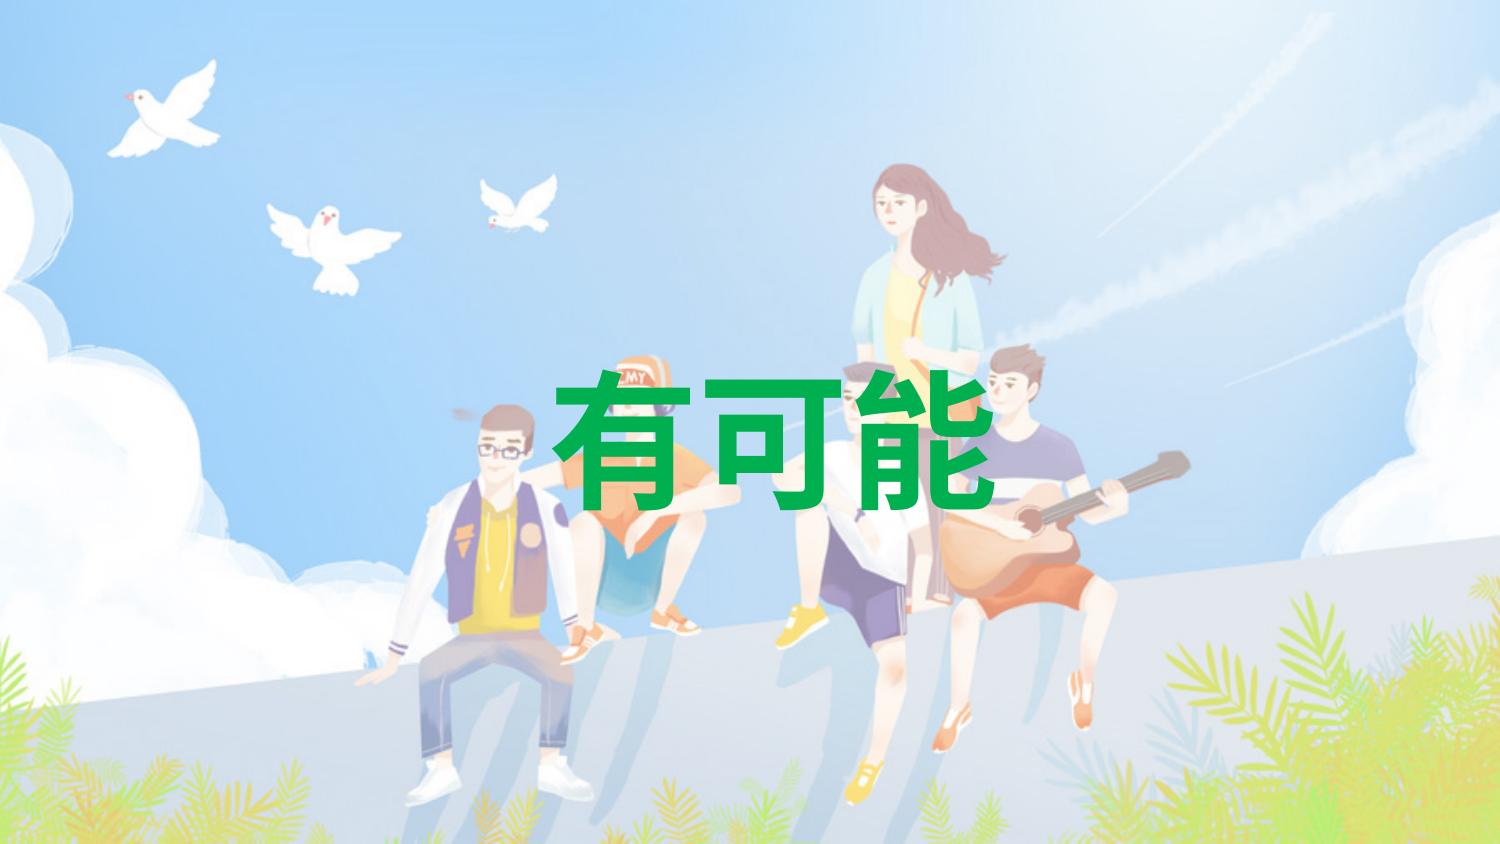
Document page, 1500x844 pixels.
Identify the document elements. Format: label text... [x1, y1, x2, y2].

text_box 有可能 [537, 342, 1034, 534]
picture [0, 0, 1500, 844]
